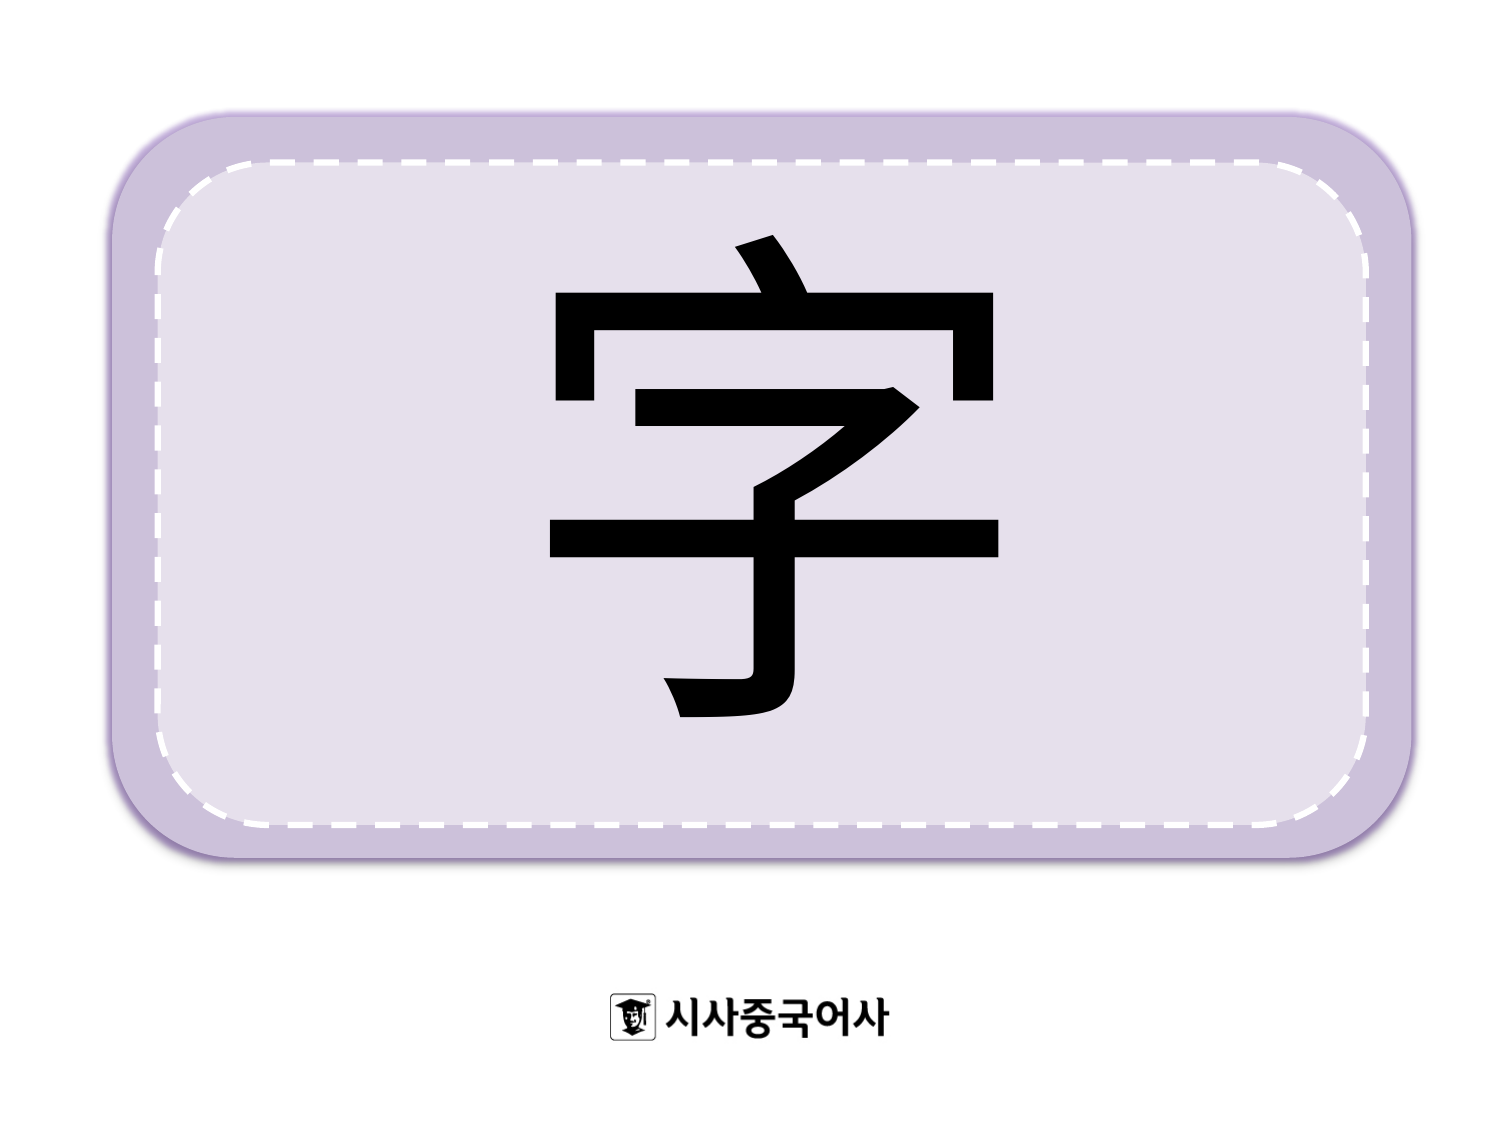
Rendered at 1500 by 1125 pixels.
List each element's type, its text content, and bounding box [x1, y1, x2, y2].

text_box 字 [171, 137, 1380, 800]
picture [602, 987, 898, 1047]
